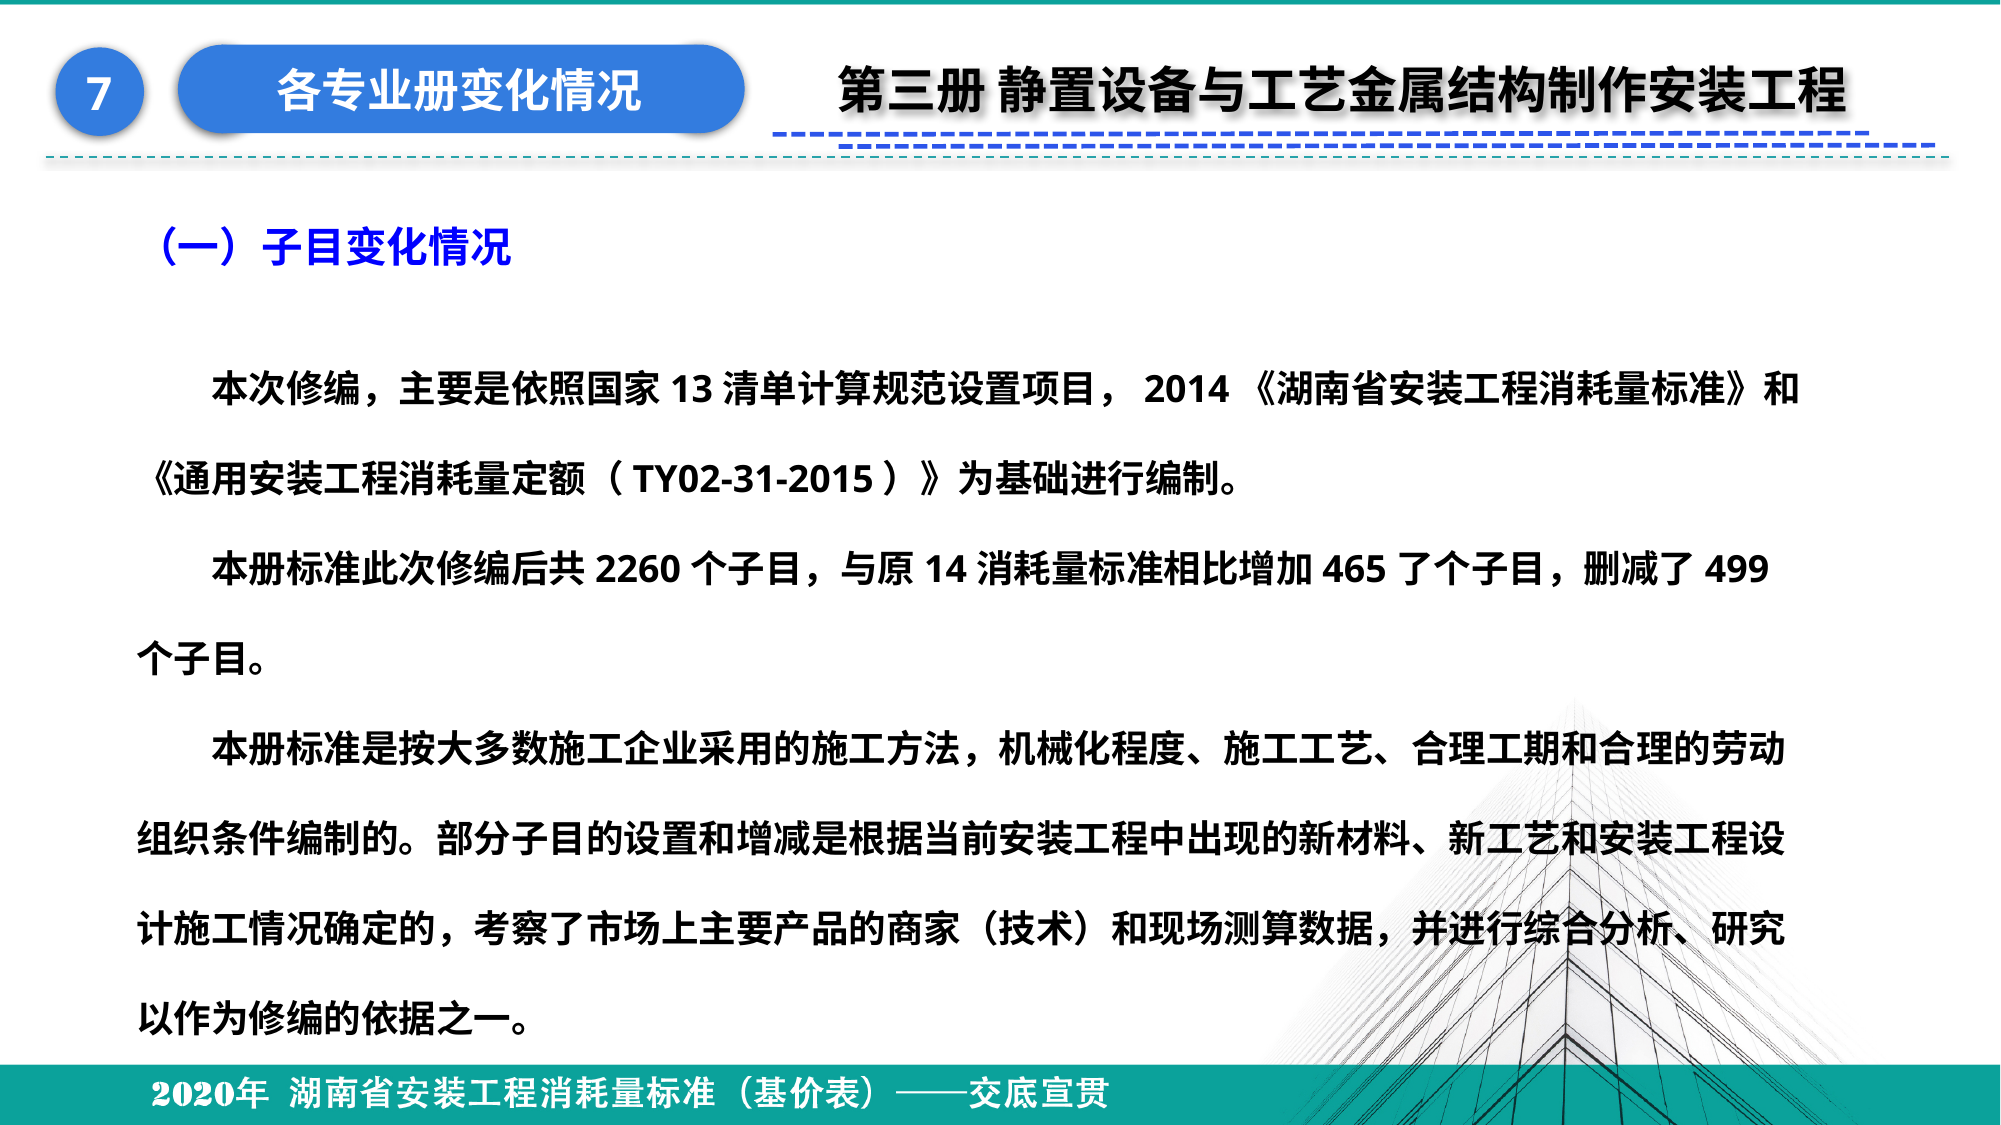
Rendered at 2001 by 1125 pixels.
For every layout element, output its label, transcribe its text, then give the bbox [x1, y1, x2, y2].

slide_number [1918, 0, 2000, 52]
picture [0, 0, 2001, 1125]
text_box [45, 44, 1955, 158]
text_box （一）子目变化情况 本次修编，主要是依照国家13清单计算规范设置项目，2014《湖南省安装工程消耗量标准》和《通用安装工程消耗量定额（TY02-31-2015）》为基础进行编制。 本册标准此次修编后共2260个子目，与原14消耗量标准相比增加465了个子目，删减了499个子目。 本册标准是按大多数施工企业采用的施工方法，机械化程度、施工工艺、合理工期和合理的劳动组织条件编制的。部分子目的设置和增减是根据当前安装工程中出现的新材料、新工艺和安装工程设计施工情况确定的，考察了市场上主要产品的商家（技术）和现场测算数据，并进行综合分析、研究以作为修编的依据之一。 [121, 162, 1817, 1048]
